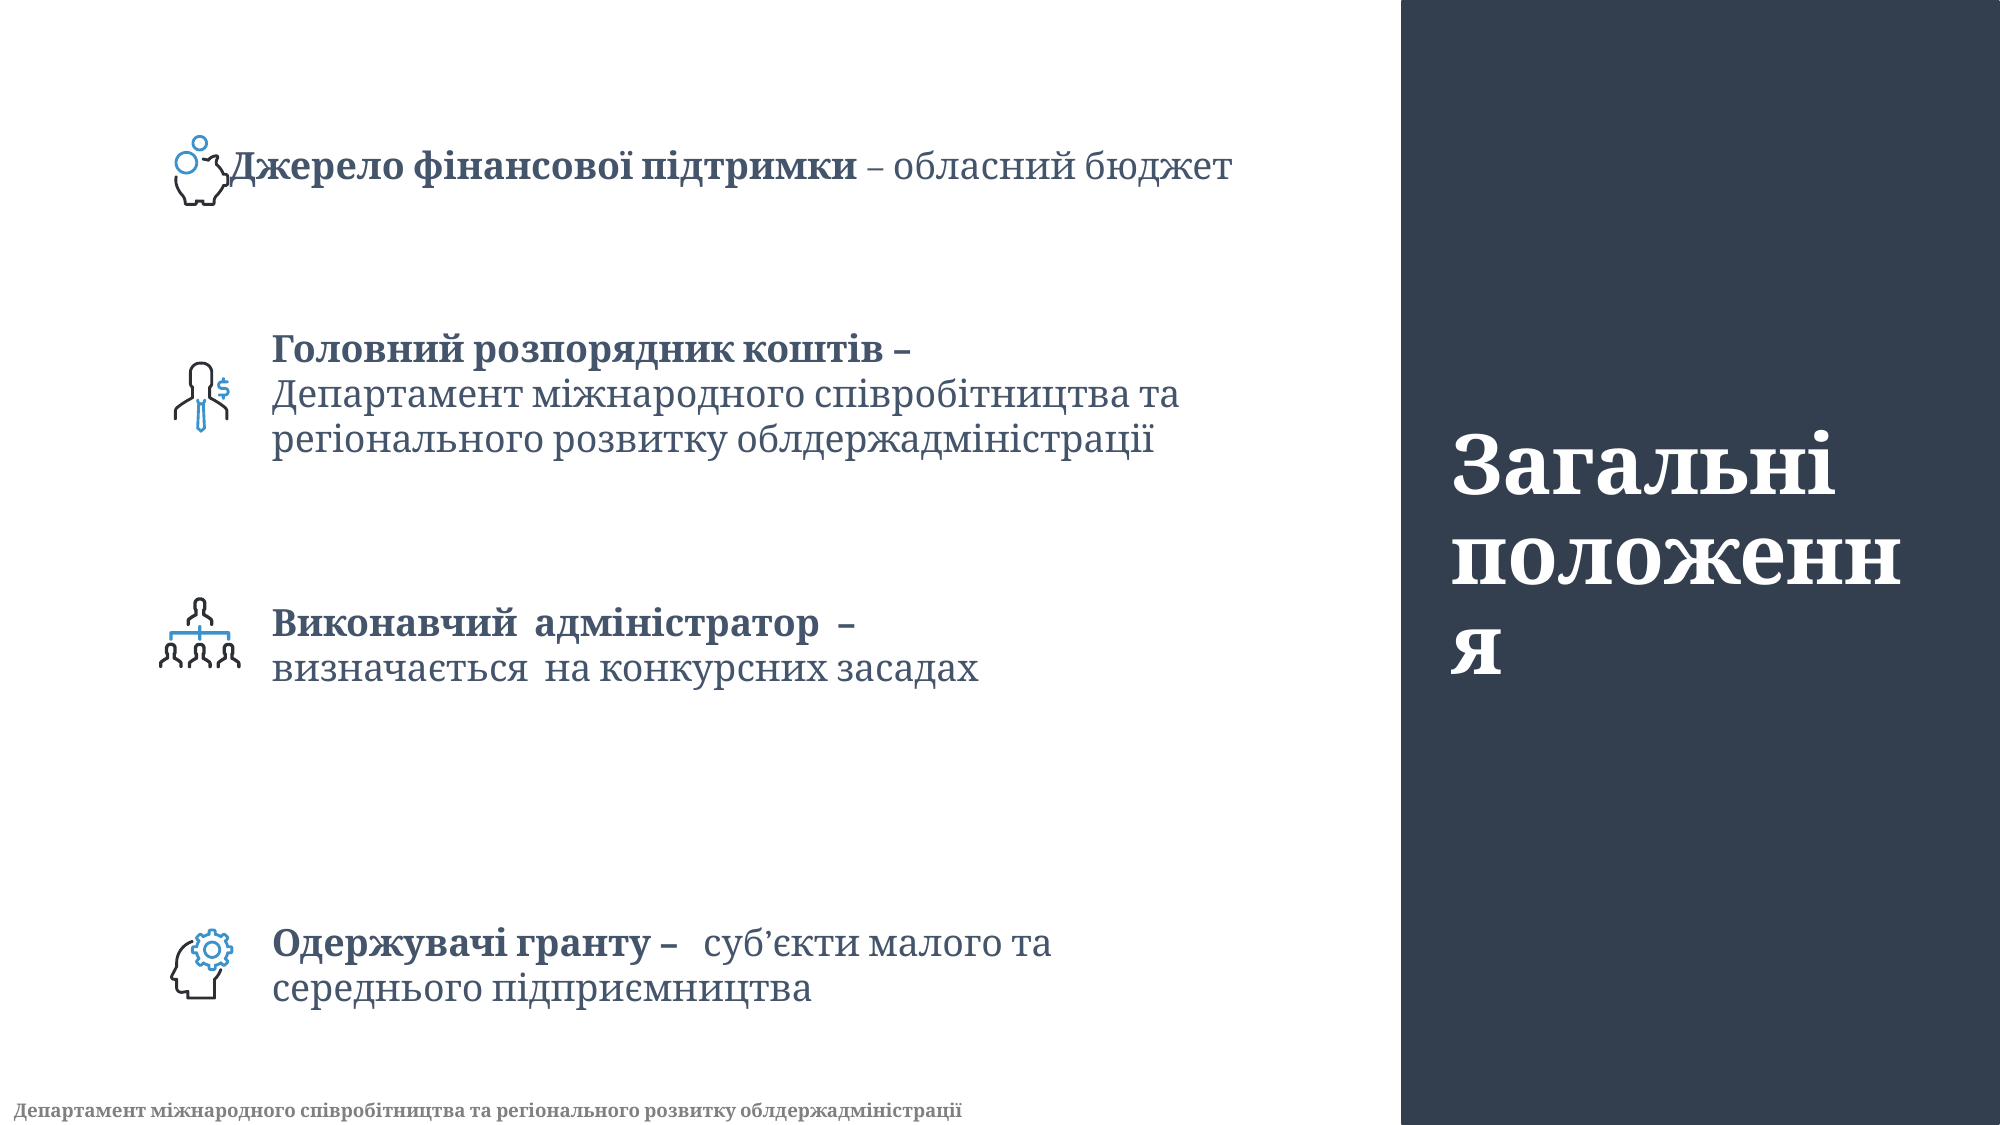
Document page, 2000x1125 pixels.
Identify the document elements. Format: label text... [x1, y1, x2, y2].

text_box Головний розпорядник коштів – Департамент міжнародного співробітництва та регіонального розвитку облдержадміністрації [257, 318, 1257, 468]
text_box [173, 361, 230, 433]
text_box [1401, 0, 2000, 1125]
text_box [159, 597, 241, 669]
text_box Одержувачі гранту – суб’єкти малого та середнього підприємництва [257, 911, 1257, 1017]
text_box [170, 928, 234, 1000]
text_box Джерело фінансової підтримки – обласний бюджет [230, 135, 1248, 195]
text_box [174, 134, 230, 206]
title Загальні положення [1436, 496, 1965, 619]
text_box Виконавчий адміністратор – визначається на конкурсних засадах [257, 591, 1257, 697]
